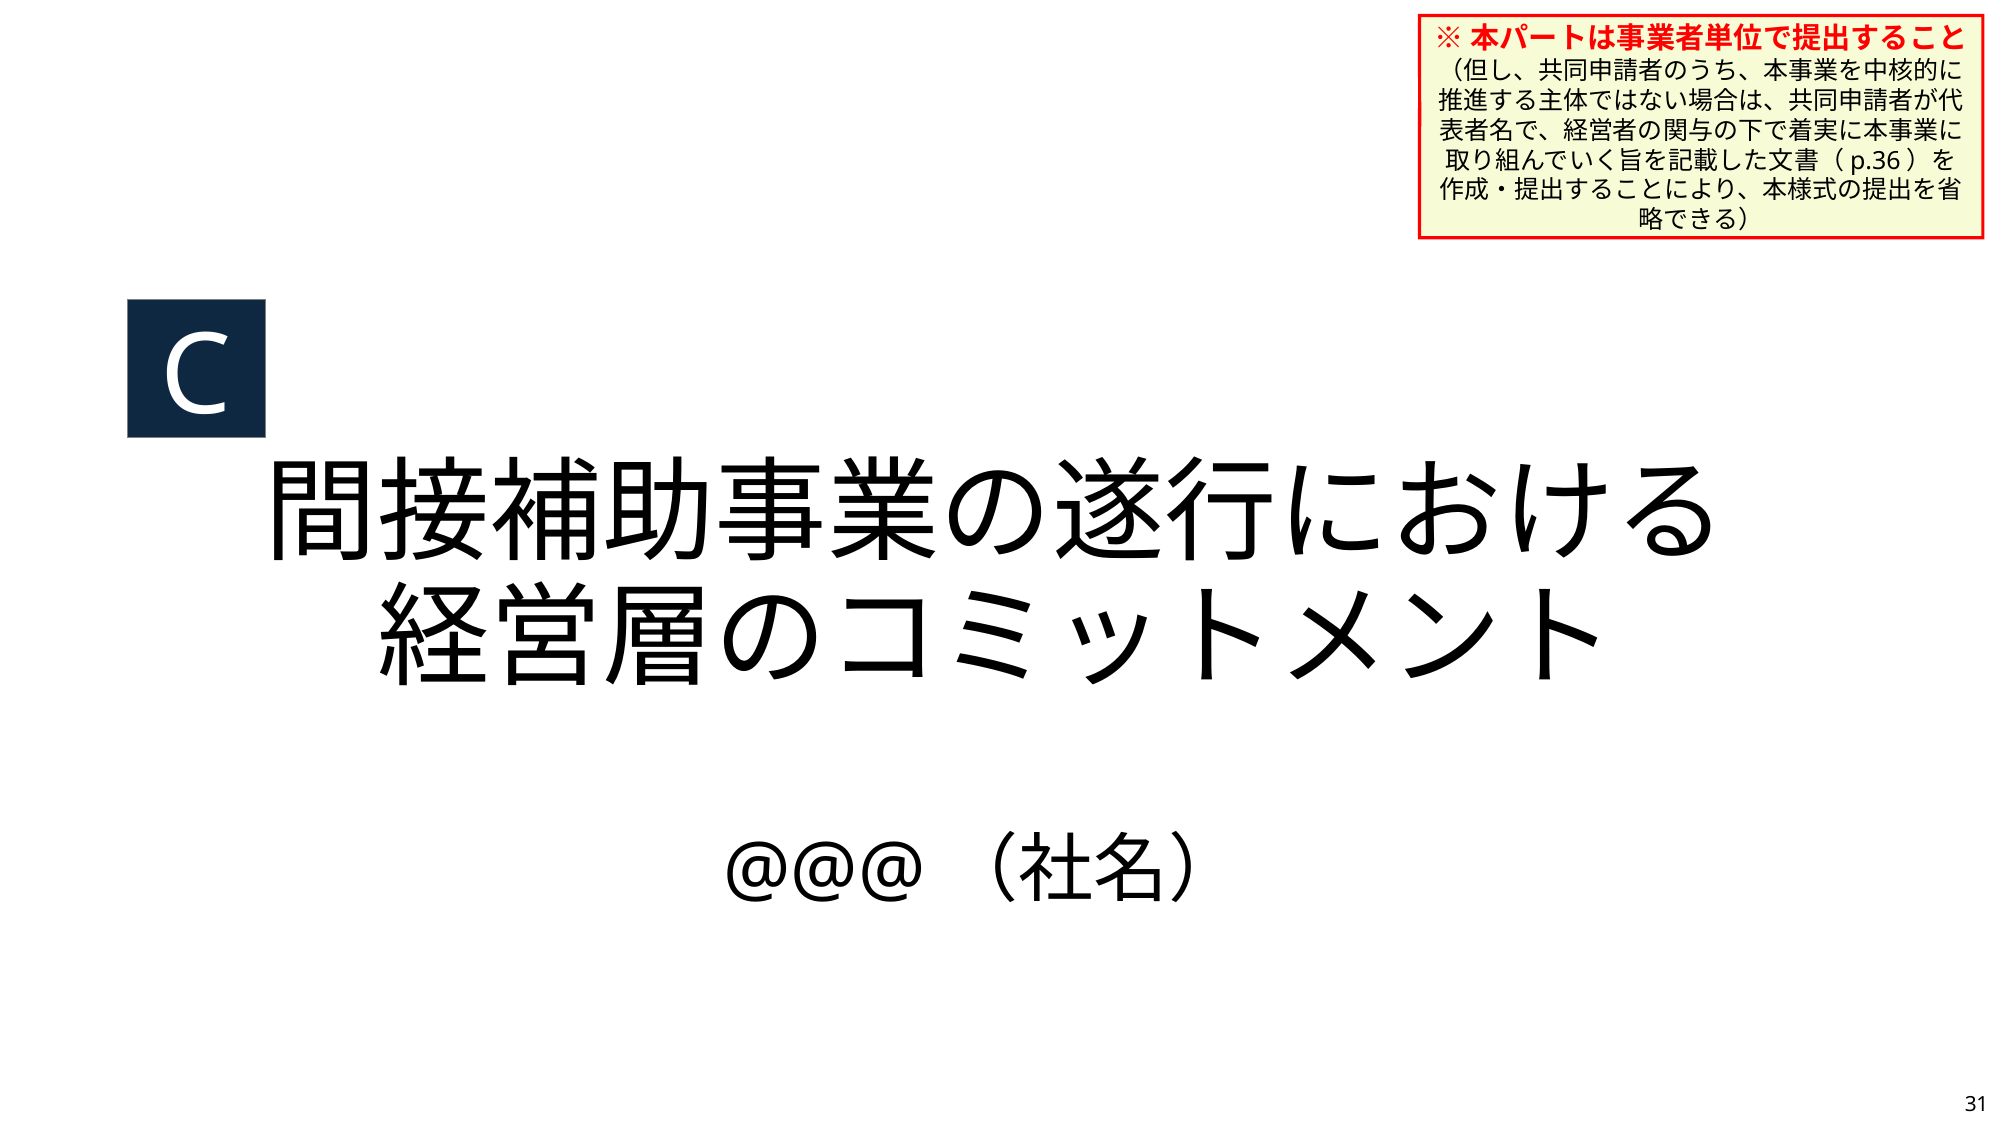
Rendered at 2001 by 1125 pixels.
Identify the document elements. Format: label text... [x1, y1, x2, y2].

text_box 間接補助事業の遂行における 経営層のコミットメント [125, 298, 1867, 827]
text_box ※本パートは事業者単位で提出すること （但し、共同申請者のうち、本事業を中核的に推進する主体ではない場合は、共同申請者が代表者名で、経営者の関与の下で着実に本事業に取り組んでいく旨を記載した文書（p.36）を作成・提出することにより、本様式の提出を省略できる） [1417, 13, 1985, 240]
text_box @@@（社名） [844, 827, 1123, 974]
